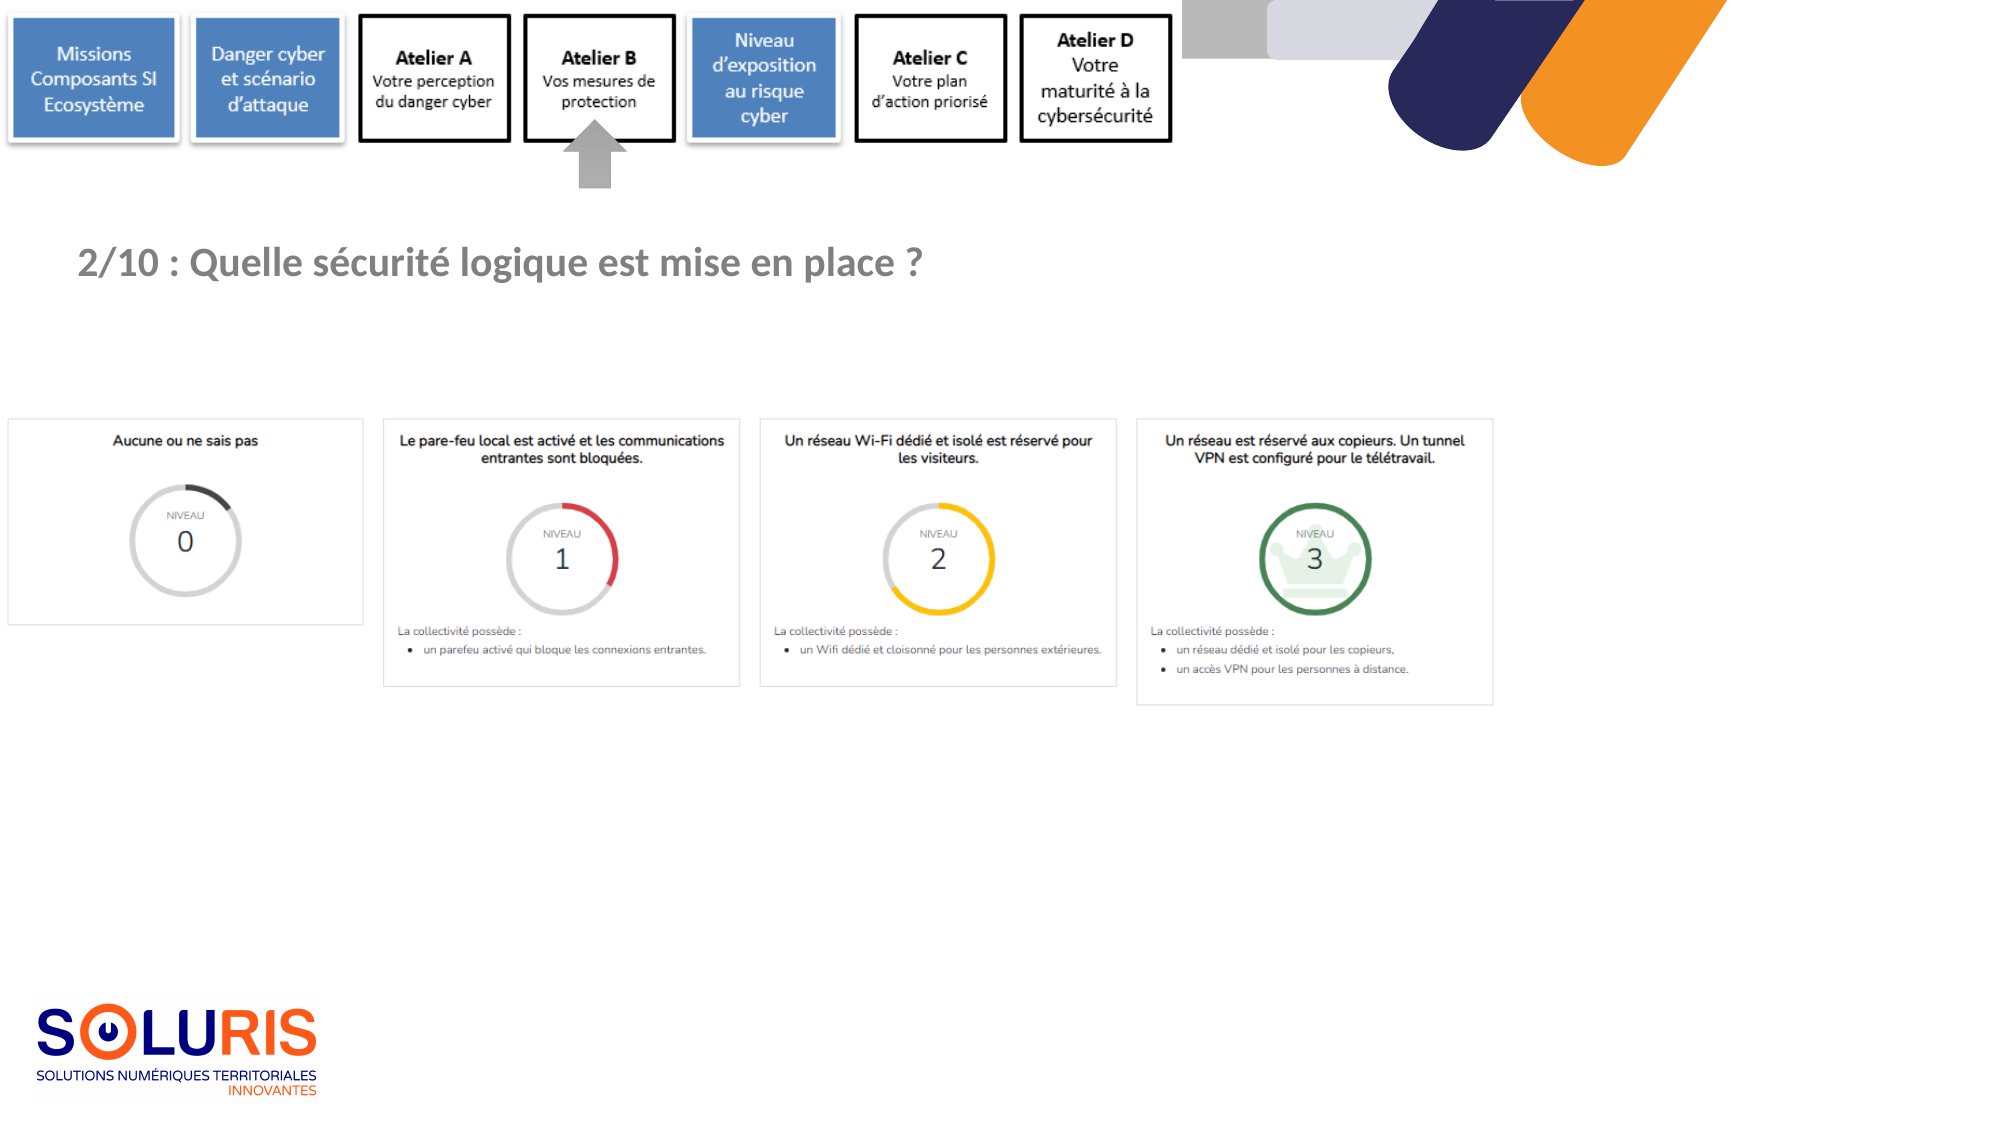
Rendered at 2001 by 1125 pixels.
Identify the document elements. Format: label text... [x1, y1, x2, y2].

text_box [578, 154, 611, 189]
picture [0, 413, 1500, 712]
text_box 2/10 : Quelle sécurité logique est mise en place ? [62, 227, 1426, 293]
picture [30, 995, 322, 1105]
picture [0, 0, 1182, 154]
